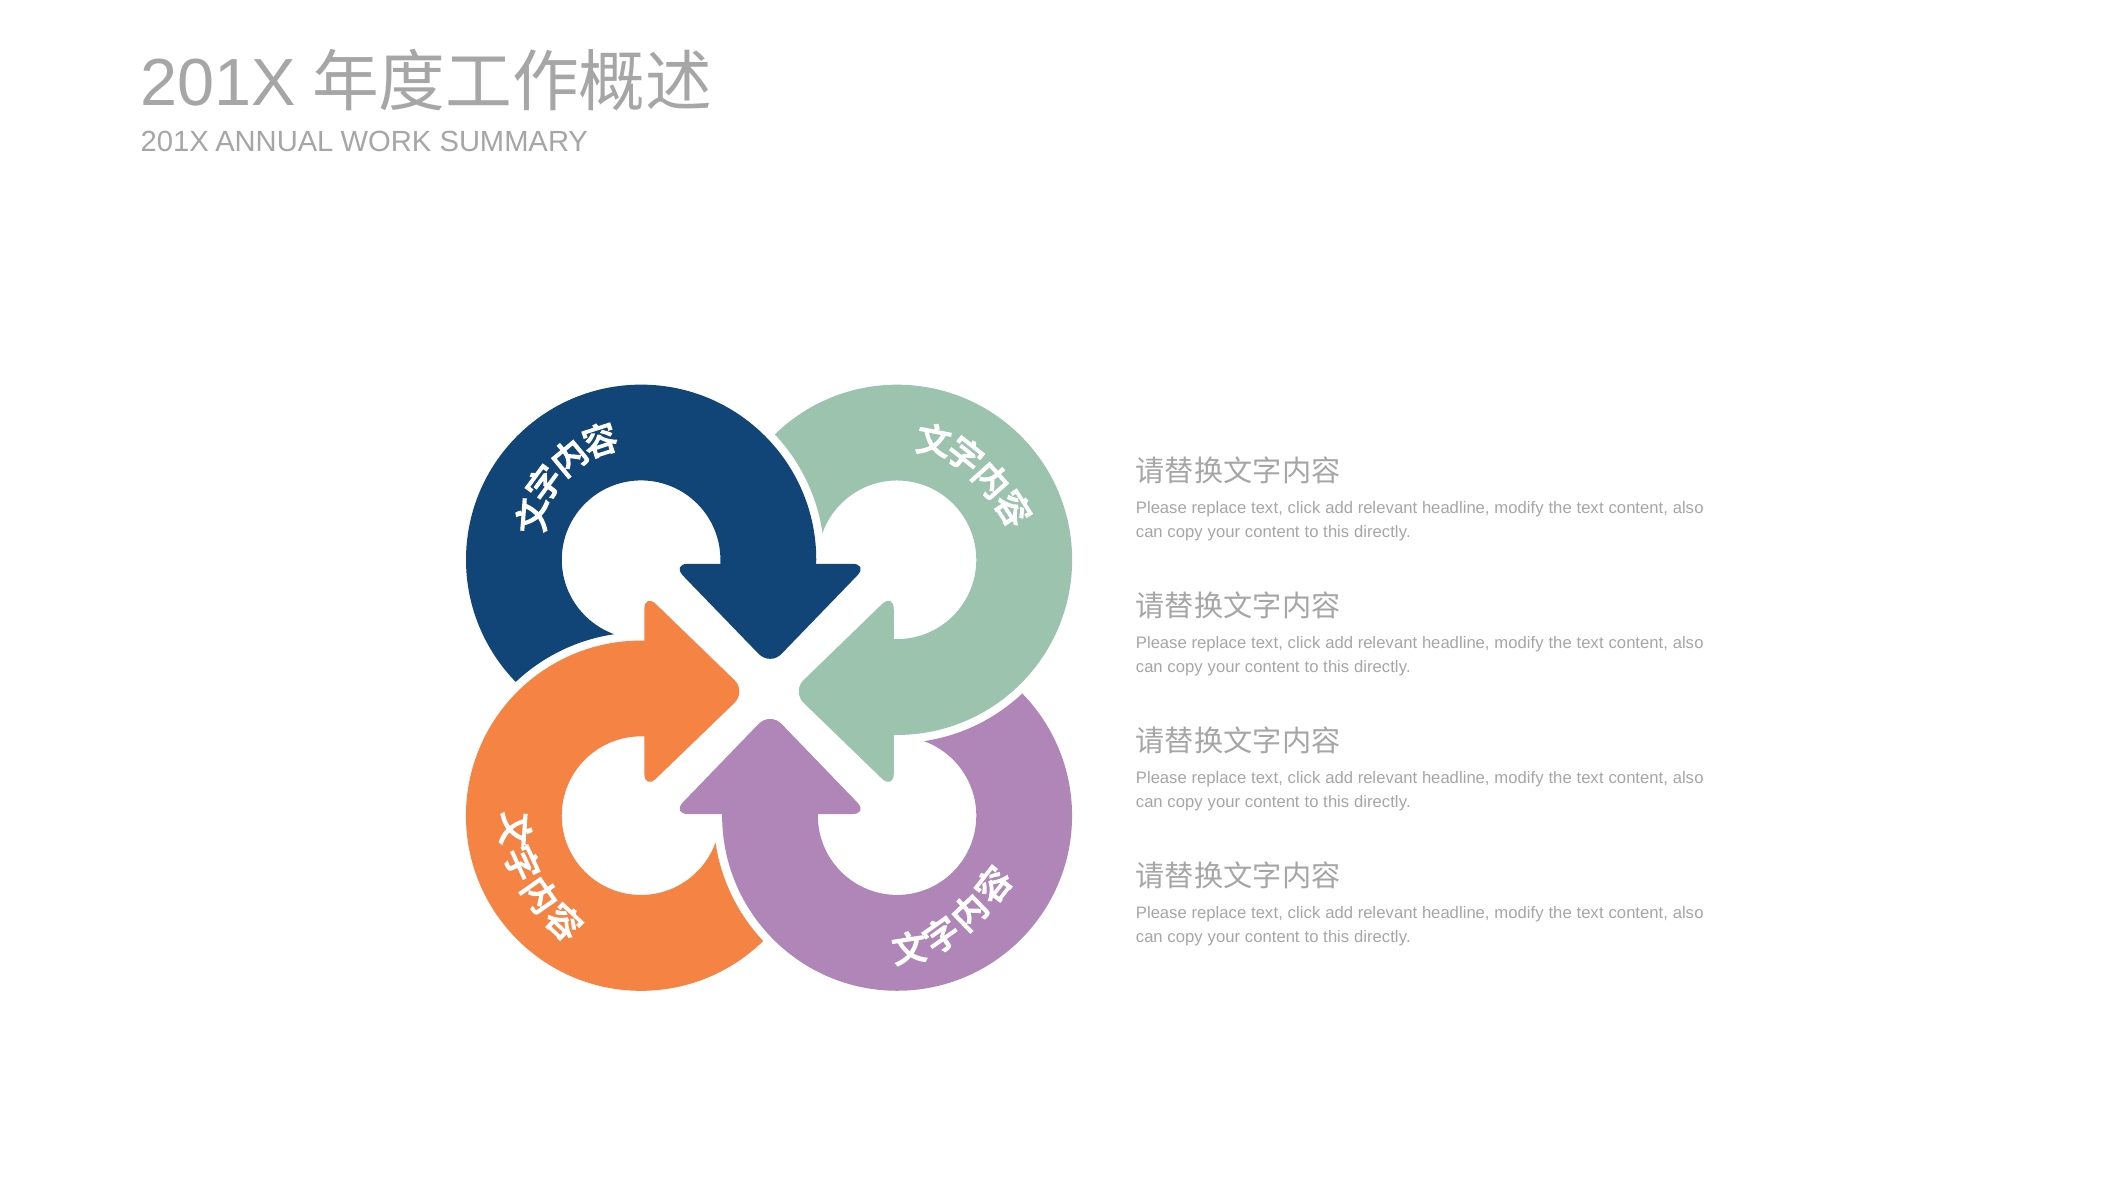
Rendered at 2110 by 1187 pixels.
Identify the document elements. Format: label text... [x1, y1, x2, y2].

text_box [1135, 580, 1728, 674]
text_box 201X ANNUAL WORK SUMMARY [140, 122, 602, 158]
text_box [1135, 850, 1728, 945]
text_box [1135, 715, 1728, 810]
text_box 201X年度工作概述 [140, 38, 789, 119]
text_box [1135, 444, 1728, 539]
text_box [465, 384, 1073, 991]
